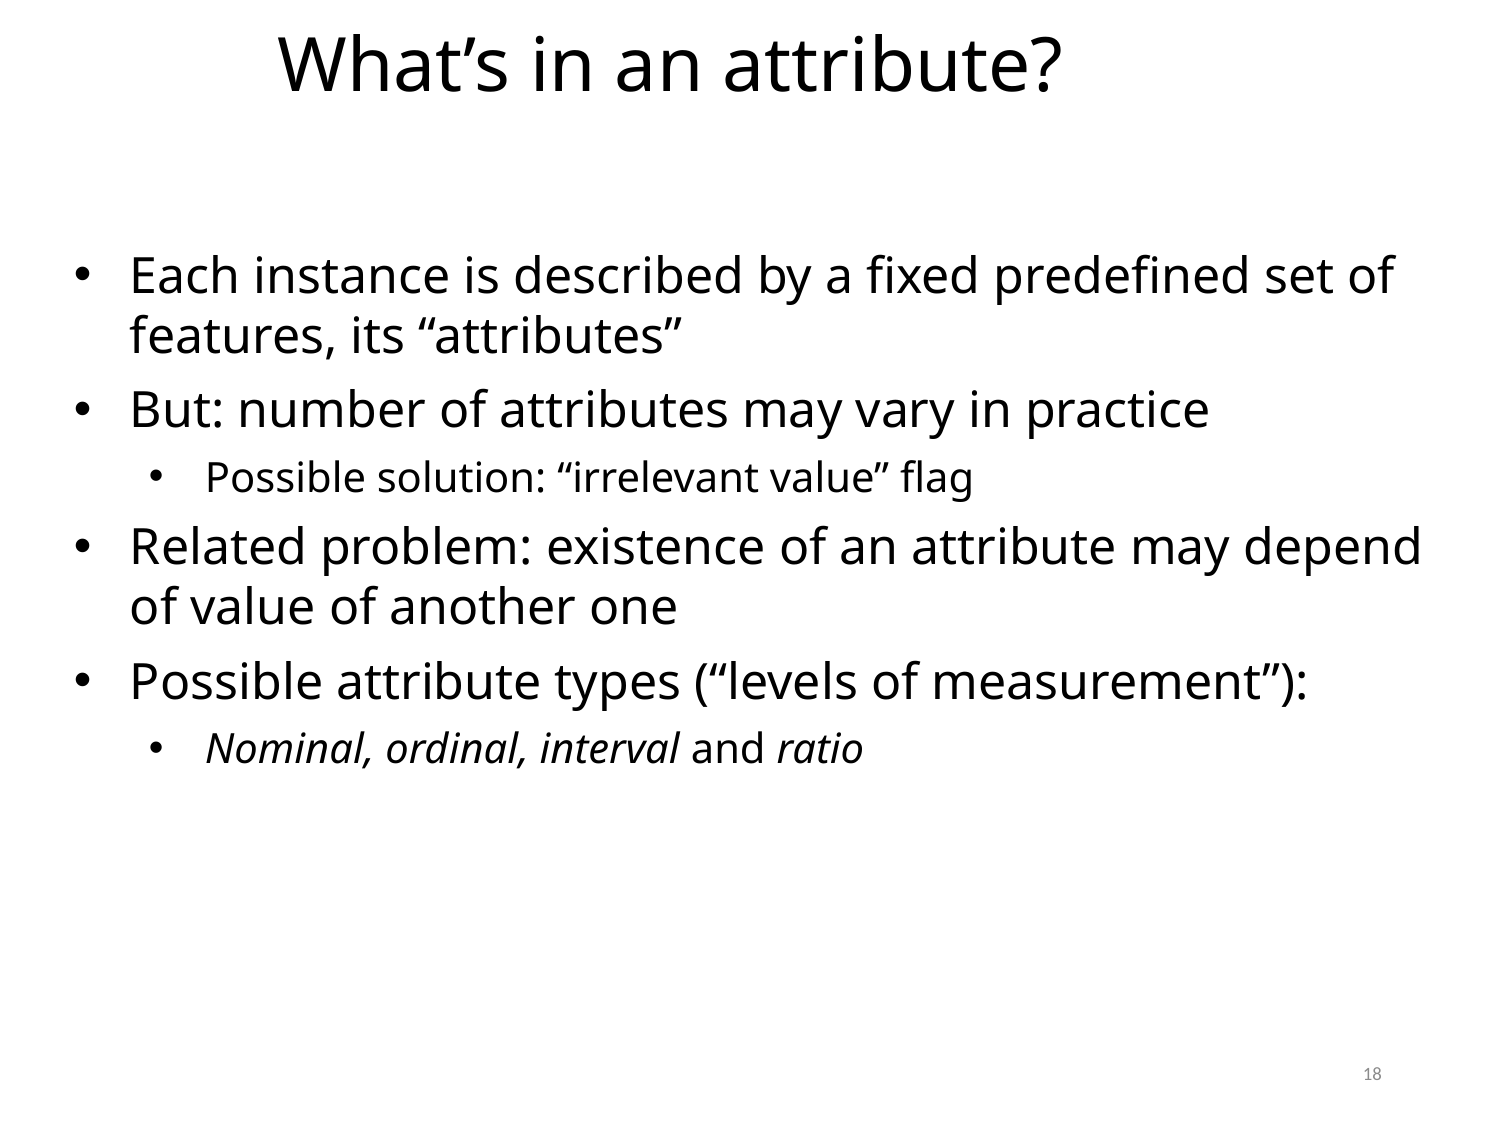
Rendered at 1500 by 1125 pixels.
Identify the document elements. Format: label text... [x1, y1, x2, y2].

title What’s in an attribute? [262, 0, 1500, 148]
slide_number 18 [1059, 1042, 1397, 1103]
text_box Each instance is described by a fixed predefined set of features, its “attributes” But: number of attributes may vary in practice Possible solution: “irrelevant value” flag Related problem: existence of an attribute may depend of value of another one Possible attribute types (“levels of measurement”): Nominal, ordinal, interval and ratio [58, 236, 1447, 780]
